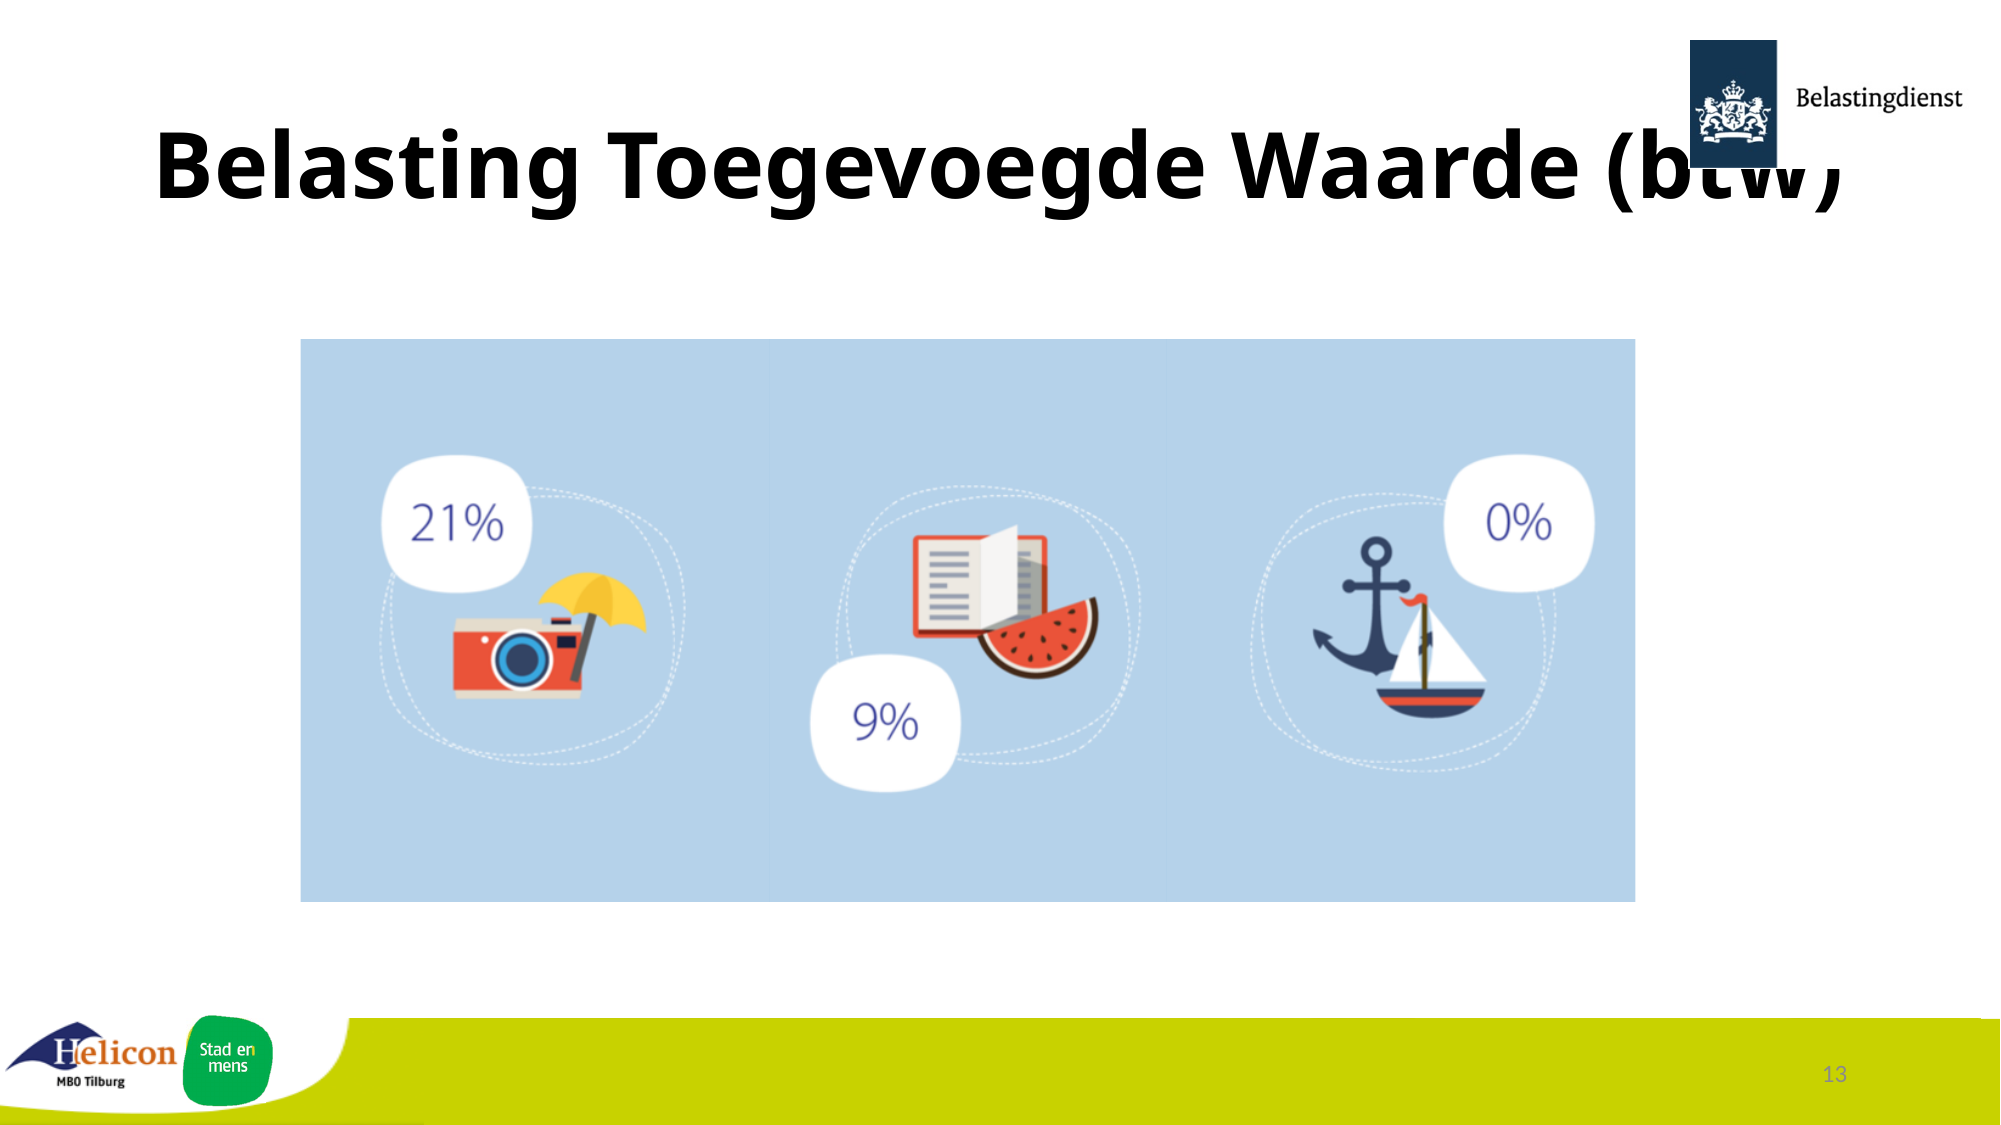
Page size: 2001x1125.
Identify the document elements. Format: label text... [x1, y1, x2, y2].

picture [1688, 38, 1980, 169]
slide_number 13 [1412, 1042, 1863, 1103]
title Belasting Toegevoegde Waarde (btw) [137, 59, 1863, 278]
picture [300, 339, 1636, 902]
picture [0, 1013, 424, 1125]
